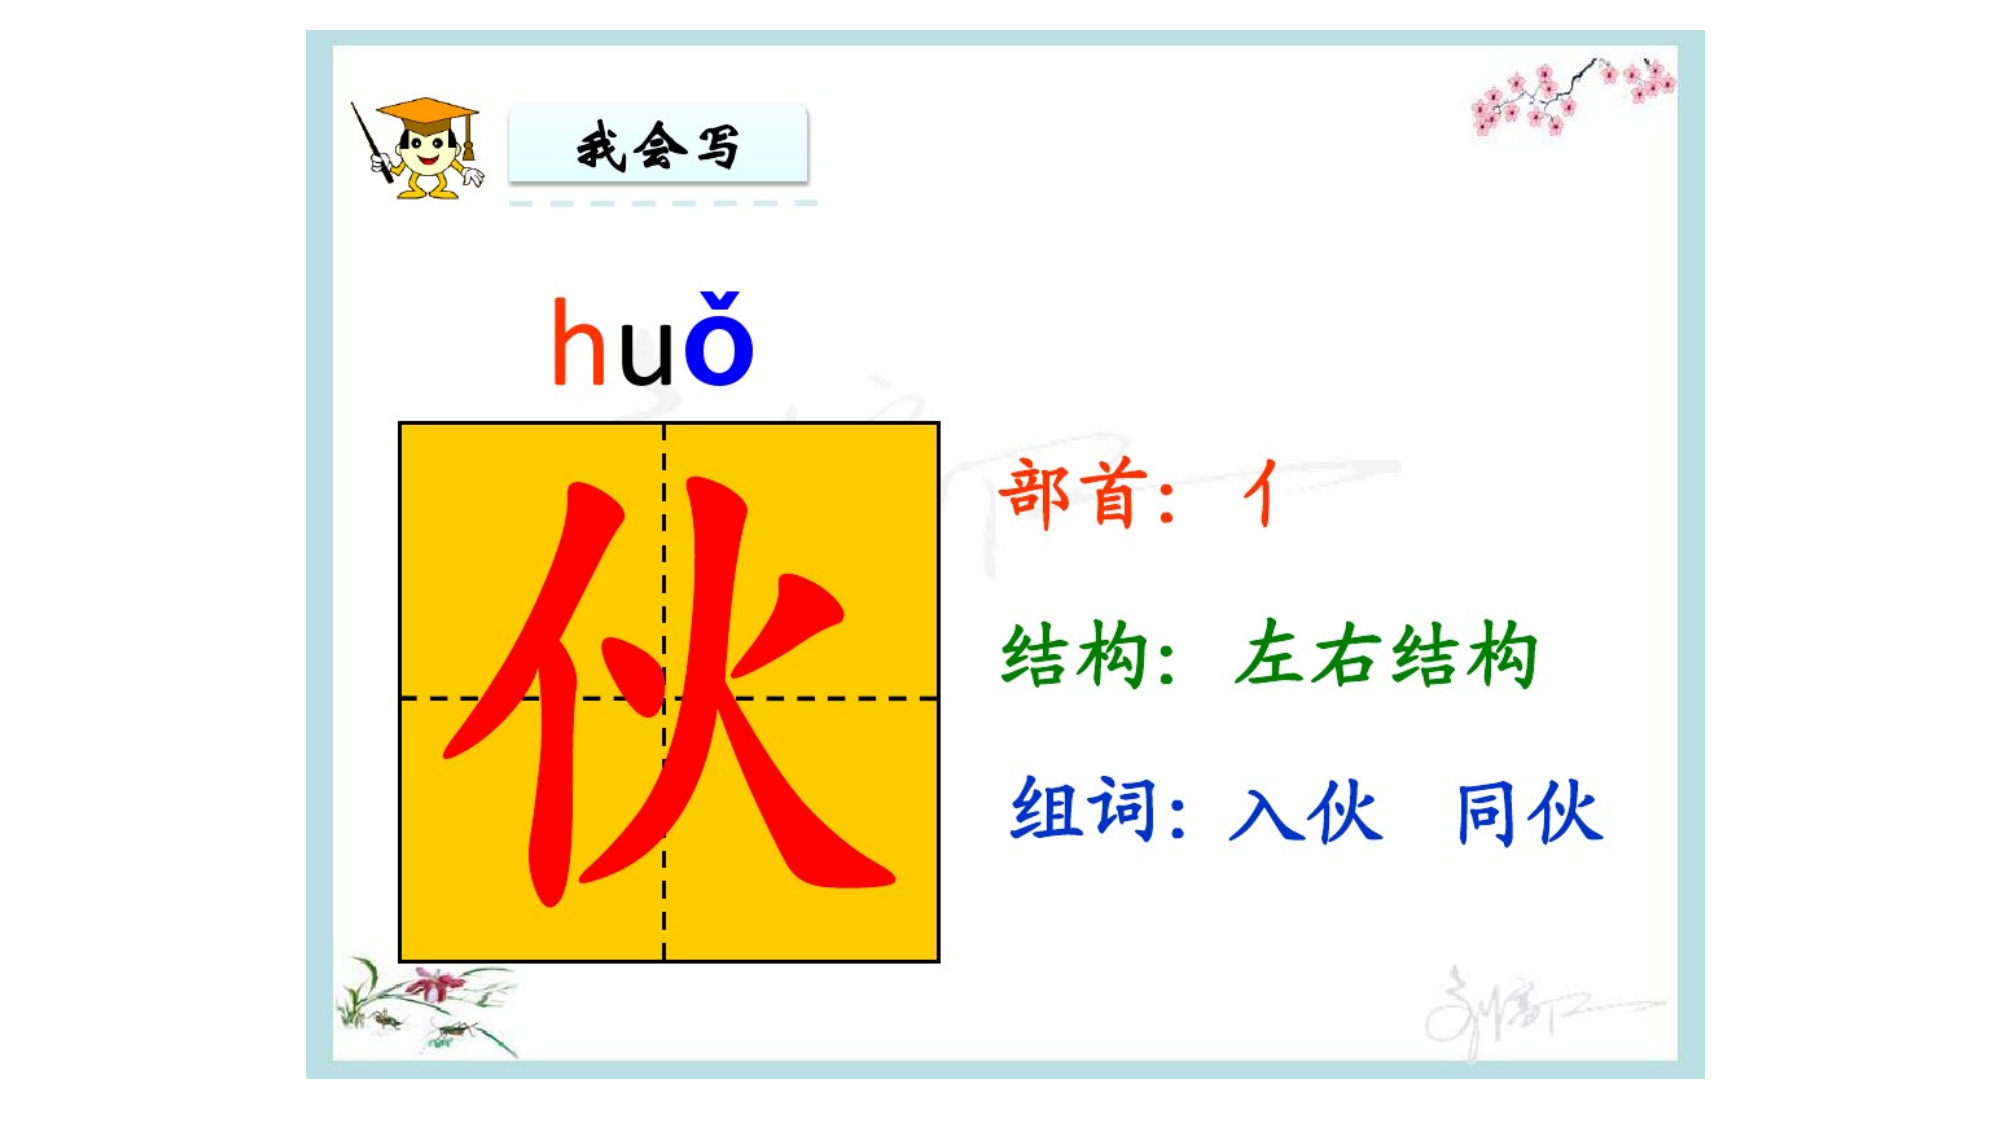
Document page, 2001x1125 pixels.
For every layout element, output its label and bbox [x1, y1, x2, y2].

picture [306, 30, 1705, 1079]
